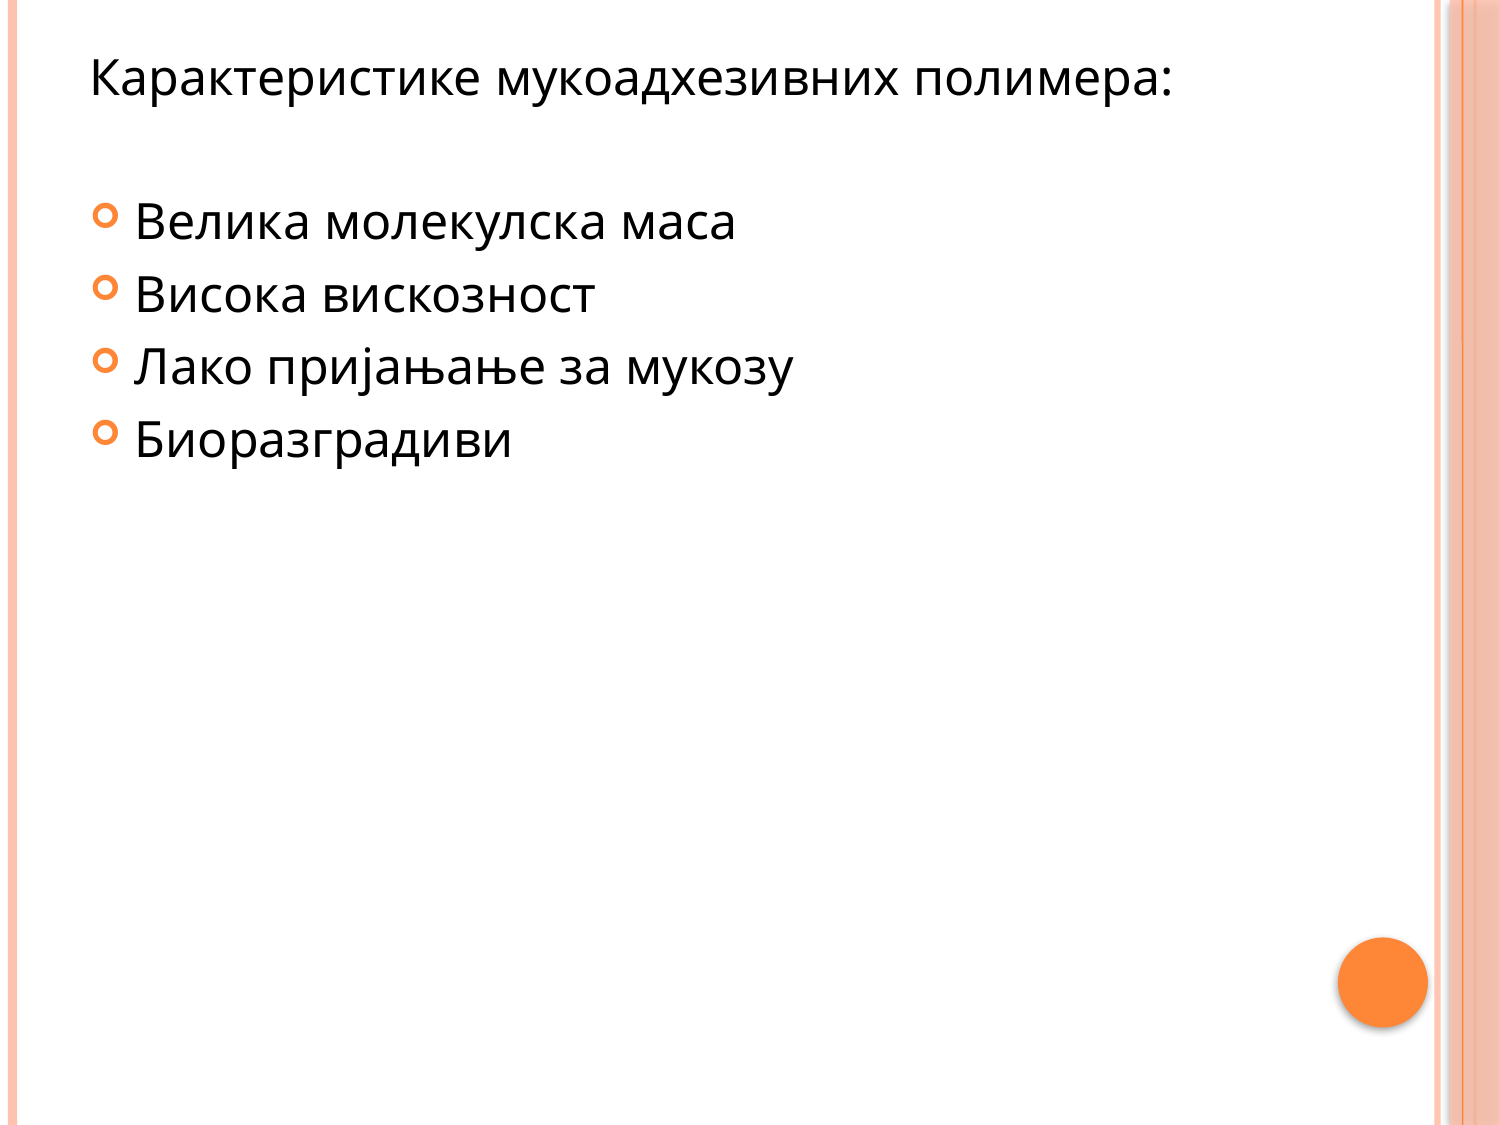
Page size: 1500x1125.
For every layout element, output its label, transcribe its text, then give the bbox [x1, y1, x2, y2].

list Карактеристике мукоадхезивних полимера: Велика молекулска маса Висока вискозност Лако пријањање за мукозу Биоразградиви [75, 37, 1300, 1062]
